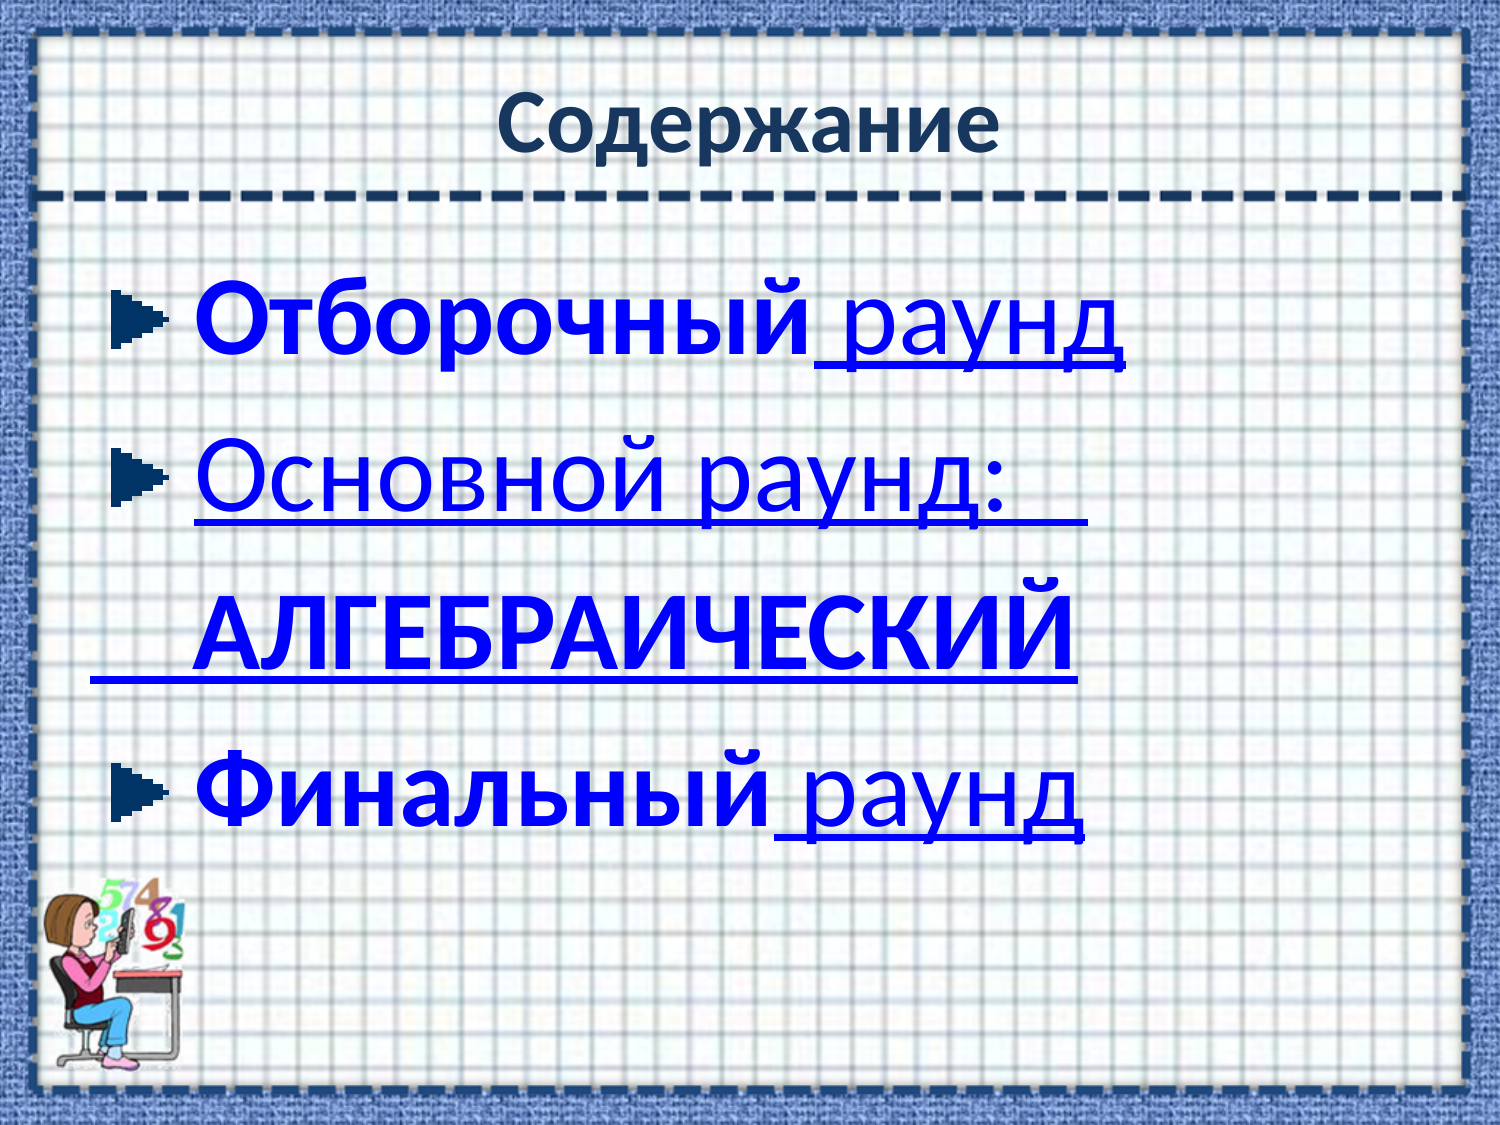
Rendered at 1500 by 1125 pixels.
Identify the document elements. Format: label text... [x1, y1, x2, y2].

title Содержание [75, 45, 1425, 188]
list Отборочный раунд Основной раунд: АЛГЕБРАИЧЕСКИЙ Финальный раунд [75, 234, 1425, 1005]
picture [0, 0, 1500, 1125]
